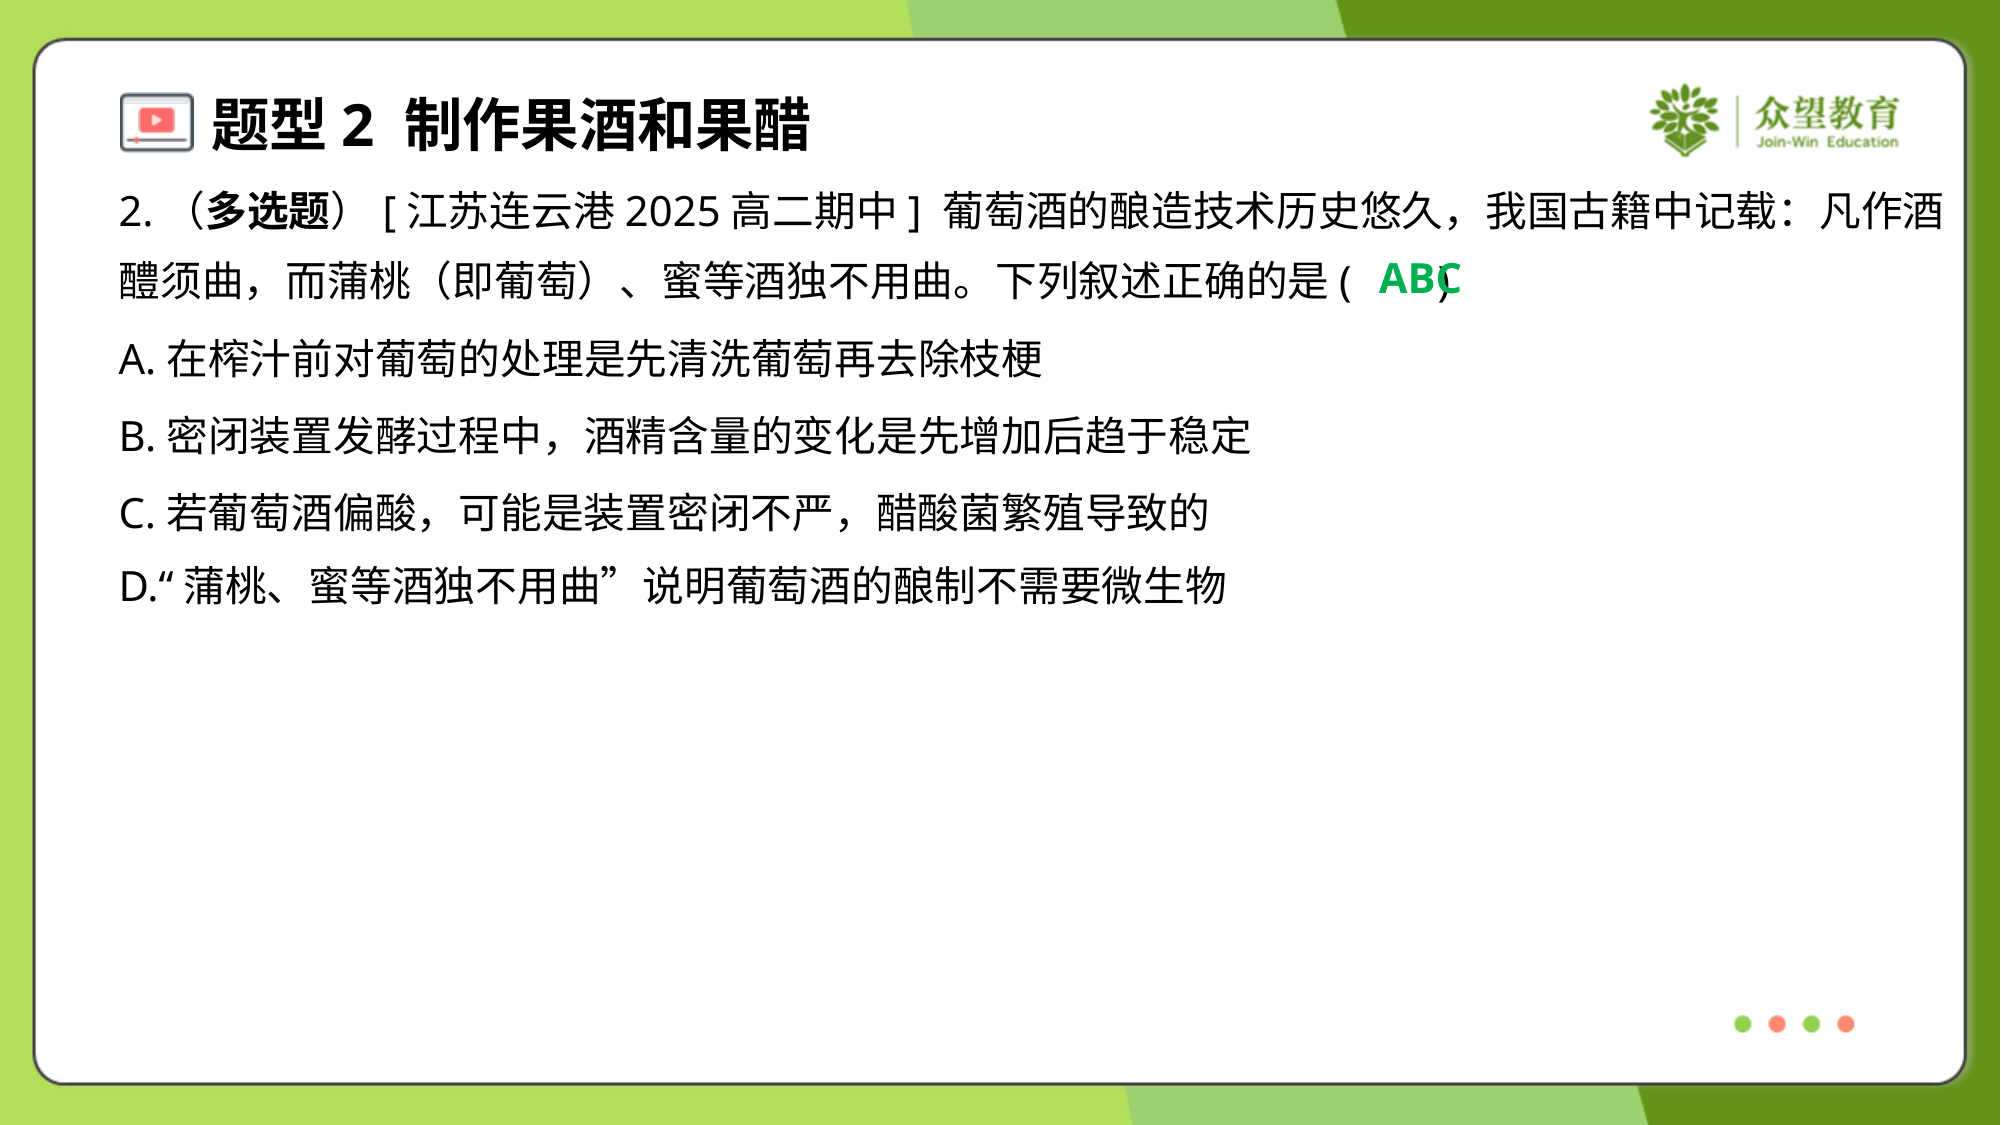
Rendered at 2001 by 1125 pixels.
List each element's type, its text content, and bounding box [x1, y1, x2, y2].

text_box 2.（多选题）[江苏连云港2025高二期中] 葡萄酒的酿造技术历史悠久，我国古籍中记载：凡作酒 醴须曲，而蒲桃（即葡萄）、蜜等酒独不用曲。下列叙述正确的是( ) [118, 159, 1883, 298]
text_box ABC [1361, 231, 1480, 296]
text_box A.在榨汁前对葡萄的处理是先清洗葡萄再去除枝梗 B.密闭装置发酵过程中，酒精含量的变化是先增加后趋于稳定 C.若葡萄酒偏酸，可能是装置密闭不严，醋酸菌繁殖导致的 D.“蒲桃、蜜等酒独不用曲”说明葡萄酒的酿制不需要微生物 [118, 307, 1883, 603]
picture [0, 0, 2000, 1125]
